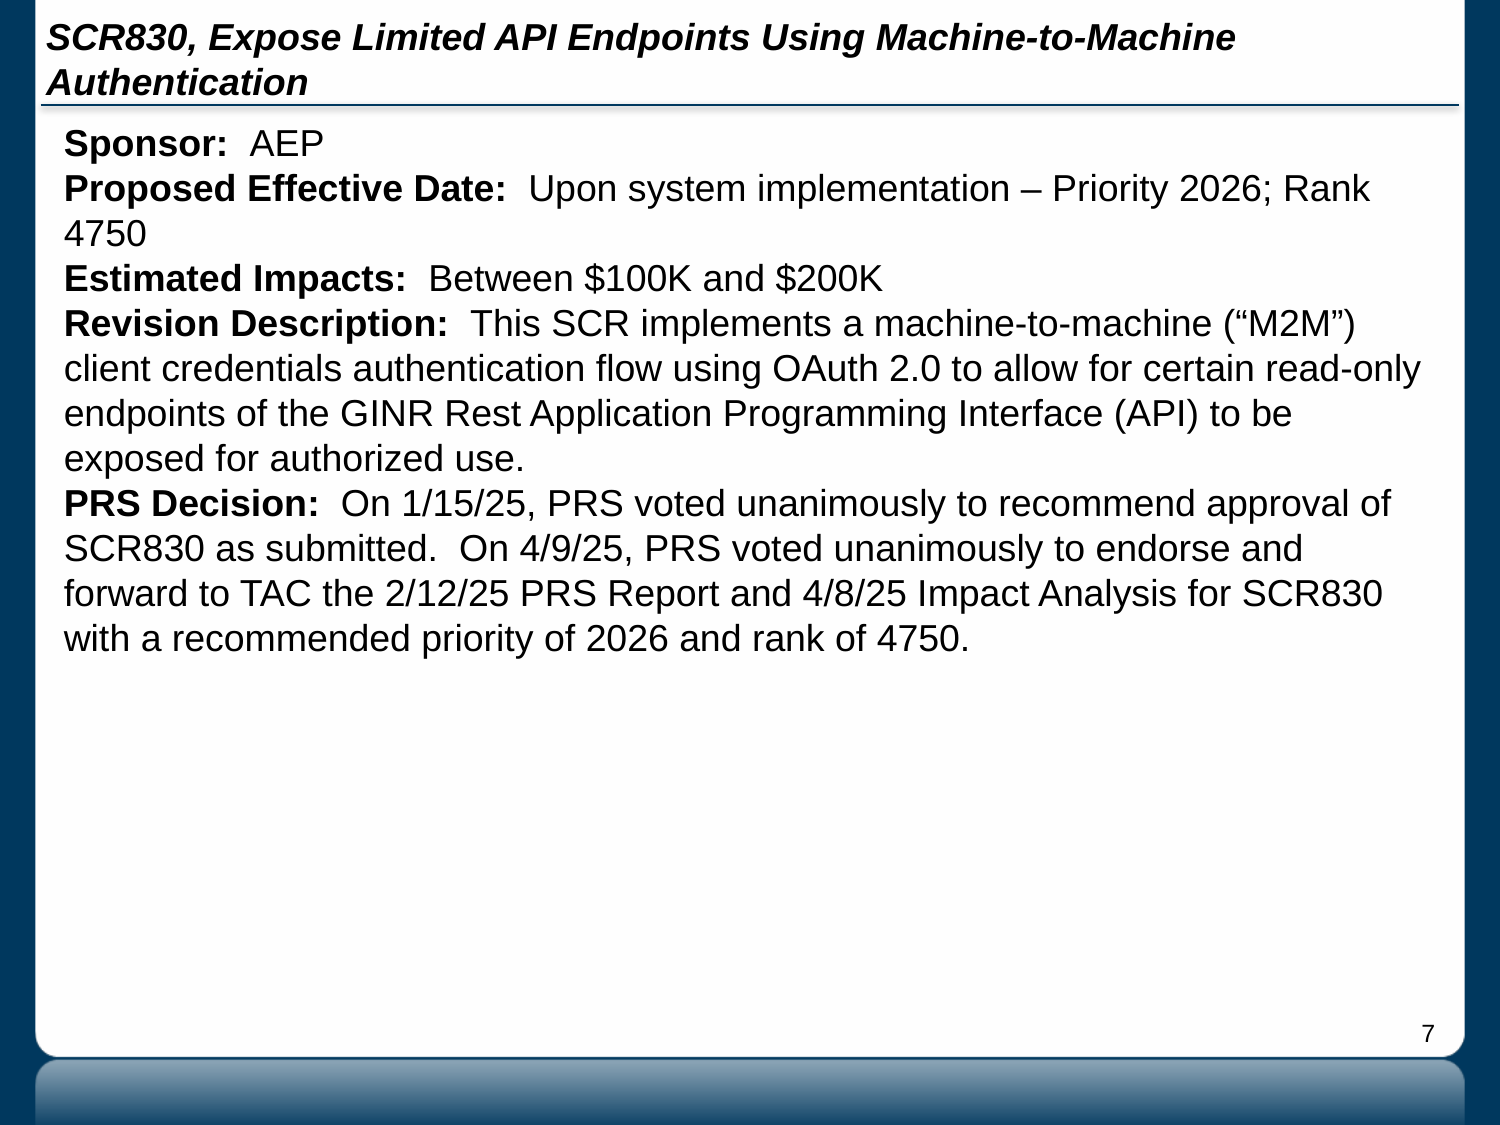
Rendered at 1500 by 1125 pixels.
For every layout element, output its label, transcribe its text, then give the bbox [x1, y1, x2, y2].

picture [35, 0, 1465, 1125]
title SCR830, Expose Limited API Endpoints Using Machine-to-Machine Authentication [31, 20, 1464, 97]
text_box Sponsor: AEP Proposed Effective Date: Upon system implementation – Priority 2026; Rank 4750 Estimated Impacts: Between $100K and $200K Revision Description: This SCR implements a machine-to-machine (“M2M”) client credentials authentication flow using OAuth 2.0 to allow for certain read-only endpoints of the GINR Rest Application Programming Interface (API) to be exposed for authorized use. PRS Decision: On 1/15/25, PRS voted unanimously to recommend approval of SCR830 as submitted. On 4/9/25, PRS voted unanimously to endorse and forward to TAC the 2/12/25 PRS Report and 4/8/25 Impact Analysis for SCR830 with a recommended priority of 2026 and rank of 4750. [11, 111, 1444, 666]
